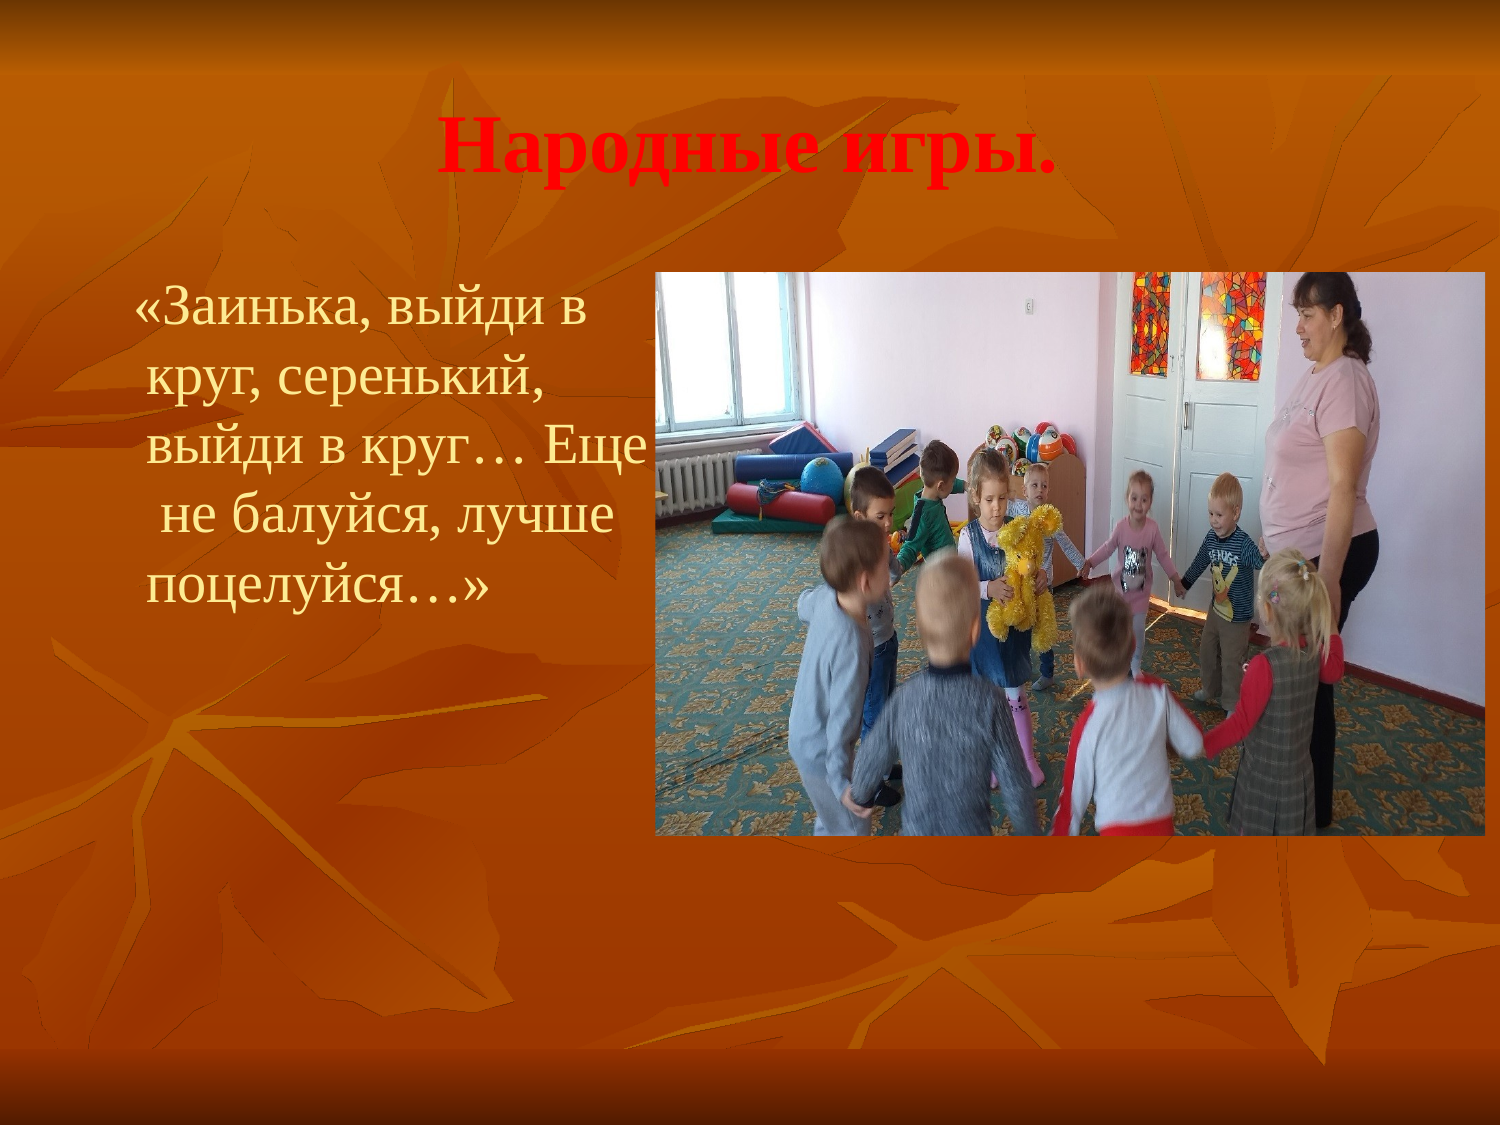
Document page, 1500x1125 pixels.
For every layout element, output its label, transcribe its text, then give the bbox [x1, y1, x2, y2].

text_box [655, 272, 1486, 836]
picture [0, 0, 1500, 1125]
text_box «Заинька, выйди в круг, серенький, выйди в круг… Еще не балуйся, лучше поцелуйся…» [131, 267, 653, 617]
title Народные игры. [435, 87, 1065, 278]
